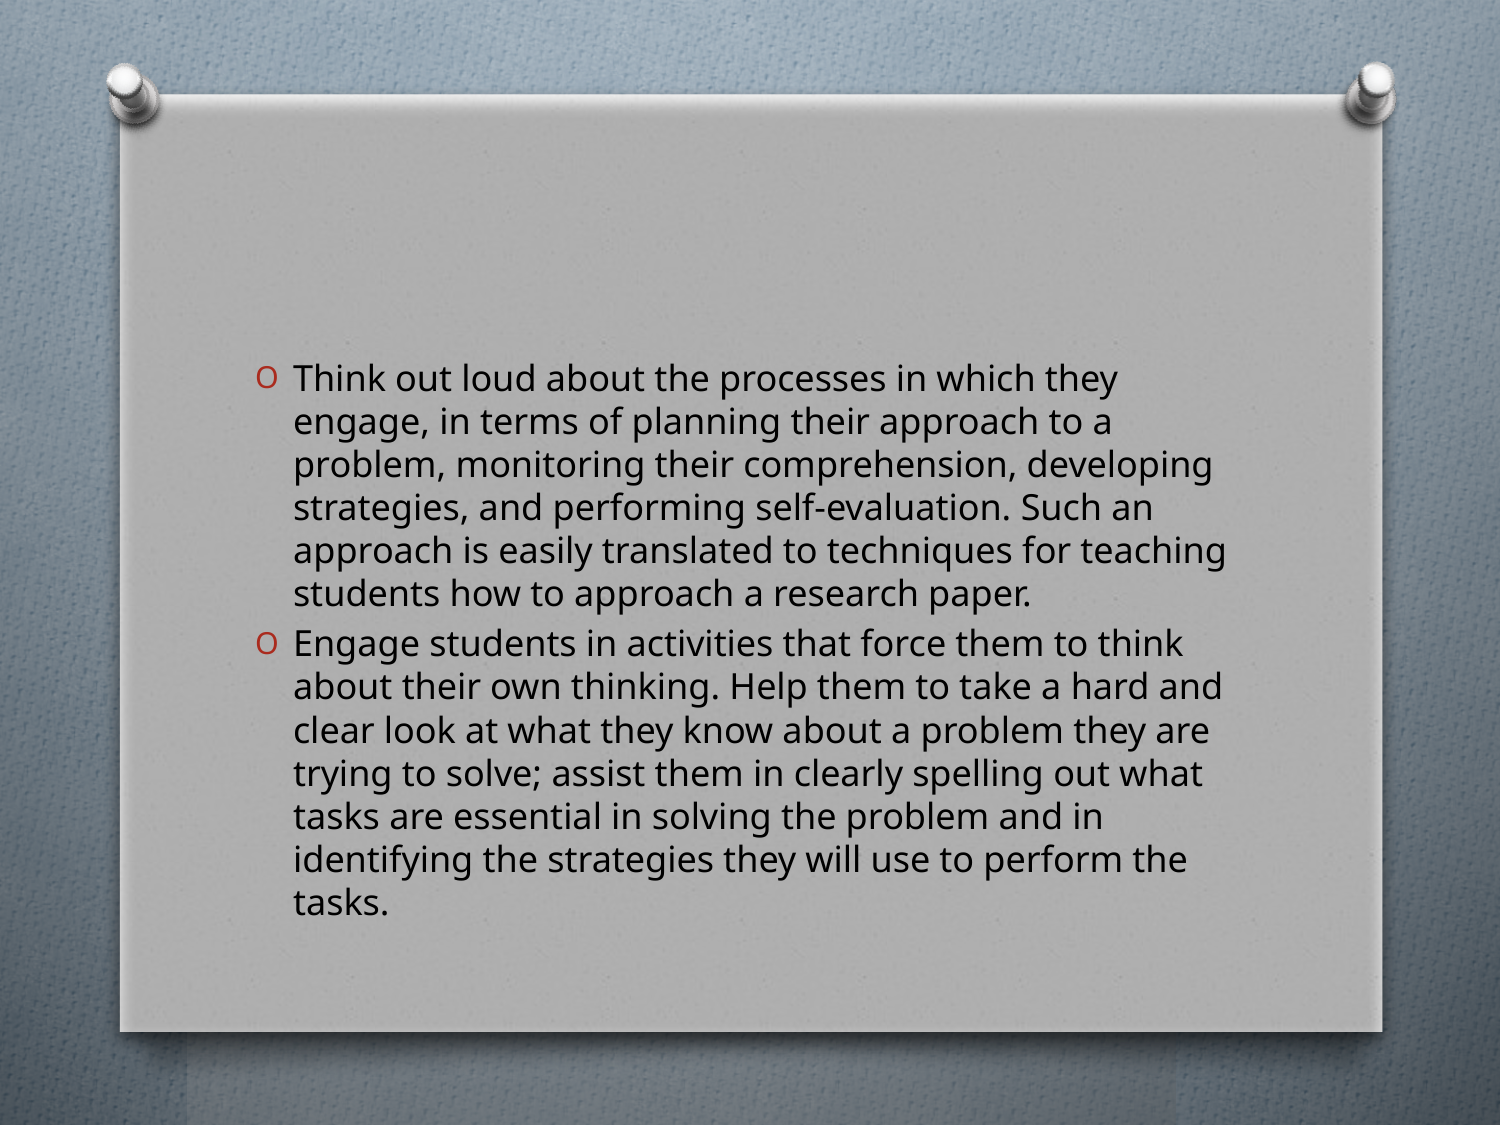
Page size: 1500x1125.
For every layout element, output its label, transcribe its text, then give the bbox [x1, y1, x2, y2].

list Think out loud about the processes in which they engage, in terms of planning their approach to a problem, monitoring their comprehension, developing strategies, and performing self-evaluation. Such an approach is easily translated to techniques for teaching students how to approach a research paper. Engage students in activities that force them to think about their own thinking. Help them to take a hard and clear look at what they know about a problem they are trying to solve; assist them in clearly spelling out what tasks are essential in solving the problem and in identifying the strategies they will use to perform the tasks. [240, 347, 1257, 939]
picture [75, 29, 198, 153]
picture [1317, 35, 1439, 156]
